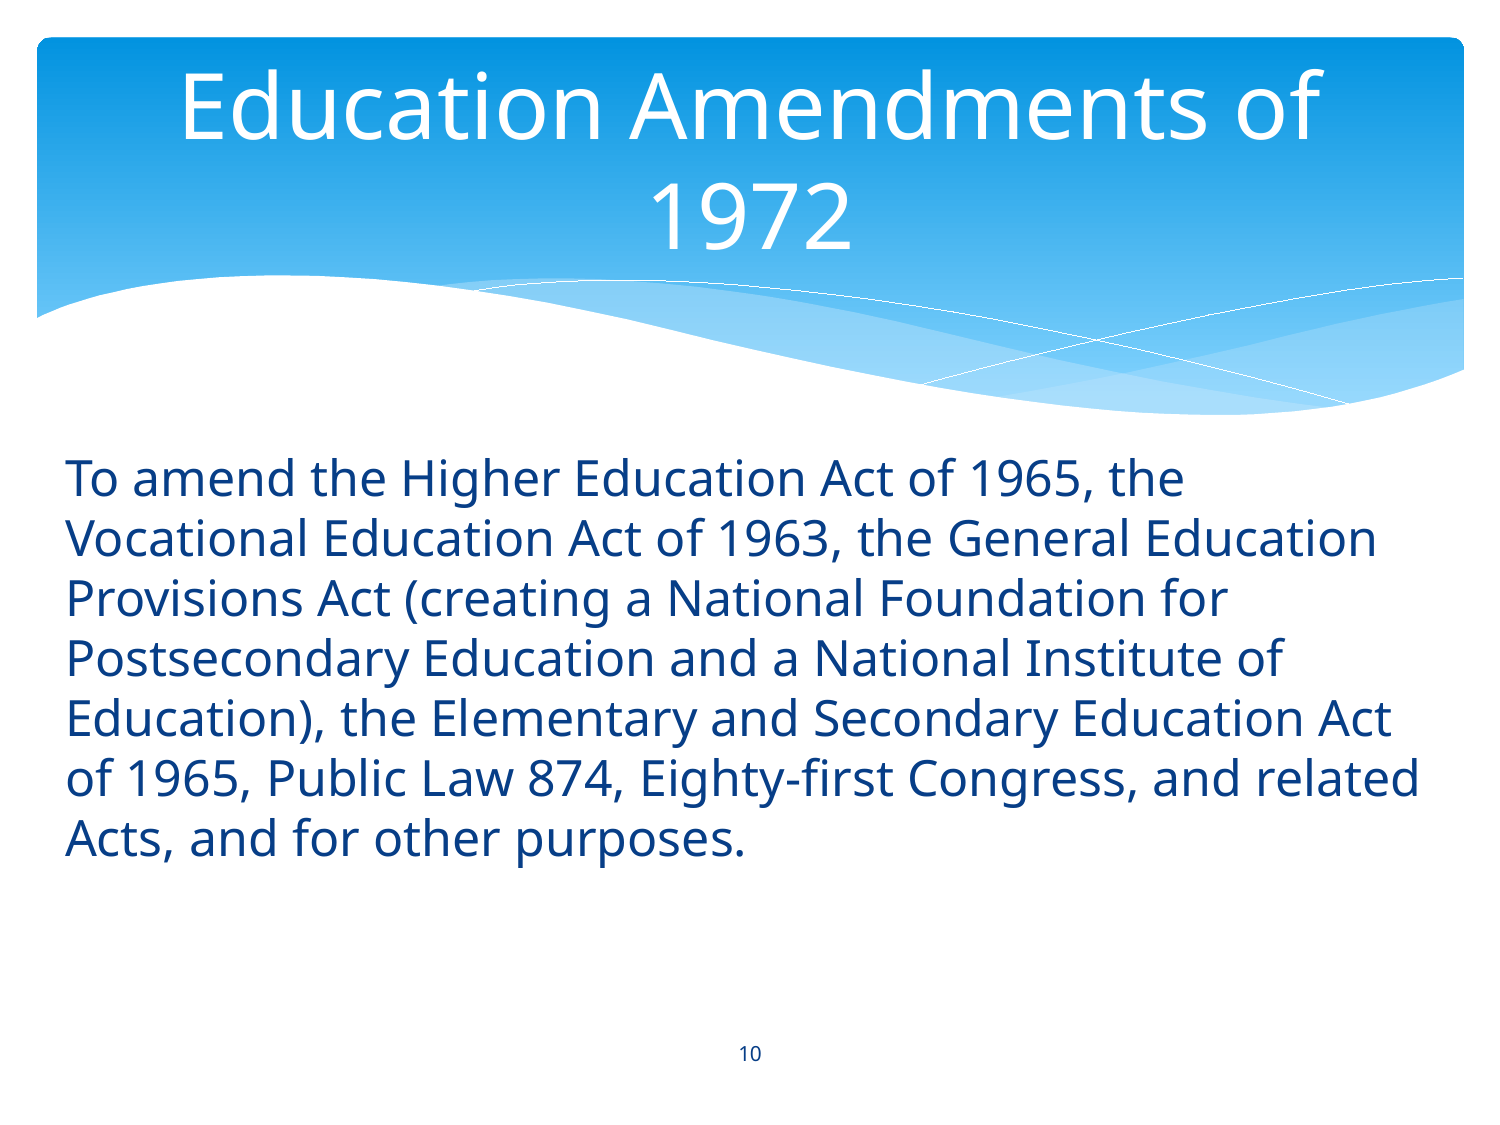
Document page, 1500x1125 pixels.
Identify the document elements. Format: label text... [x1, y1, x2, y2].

title Education Amendments of 1972 [75, 55, 1425, 261]
list To amend the Higher Education Act of 1965, the Vocational Education Act of 1963, the General Education Provisions Act (creating a National Foundation for Postsecondary Education and a National Institute of Education), the Elementary and Secondary Education Act of 1965, Public Law 874, Eighty-first Congress, and related Acts, and for other purposes. [50, 438, 1450, 1005]
slide_number 10 [654, 1025, 846, 1086]
